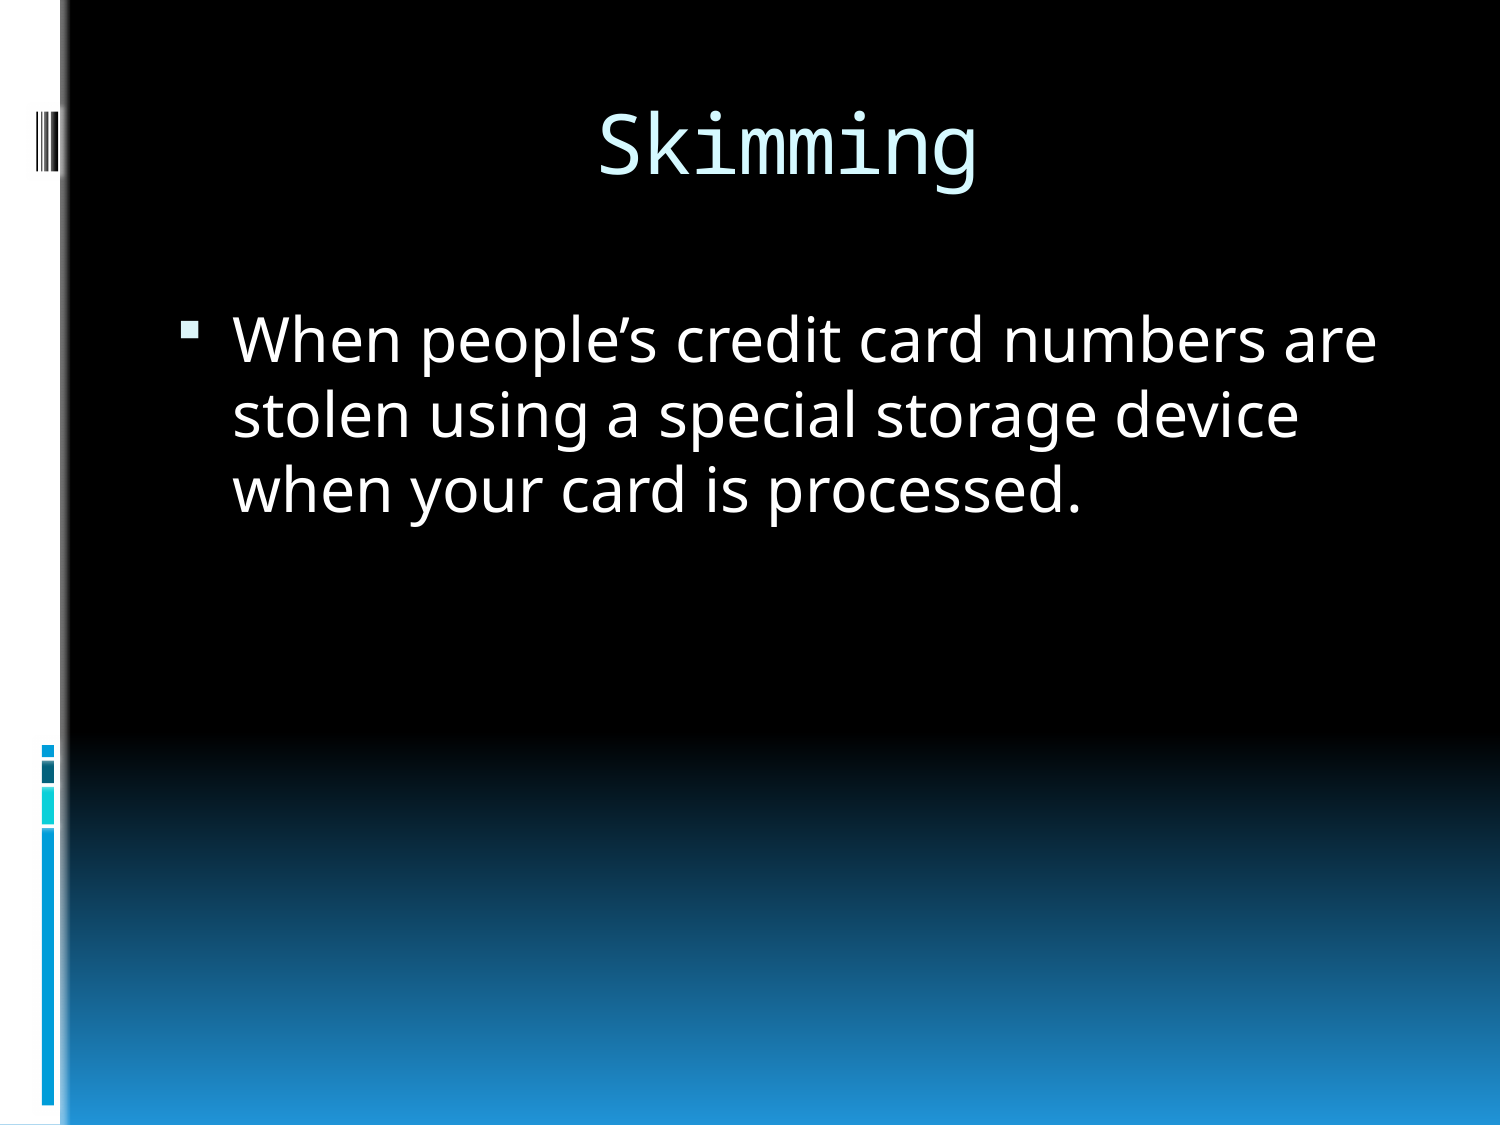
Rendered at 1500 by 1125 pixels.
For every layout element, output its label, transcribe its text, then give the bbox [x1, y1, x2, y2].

list When people’s credit card numbers are stolen using a special storage device when your card is processed. [150, 292, 1425, 1043]
title Skimming [150, 83, 1425, 234]
